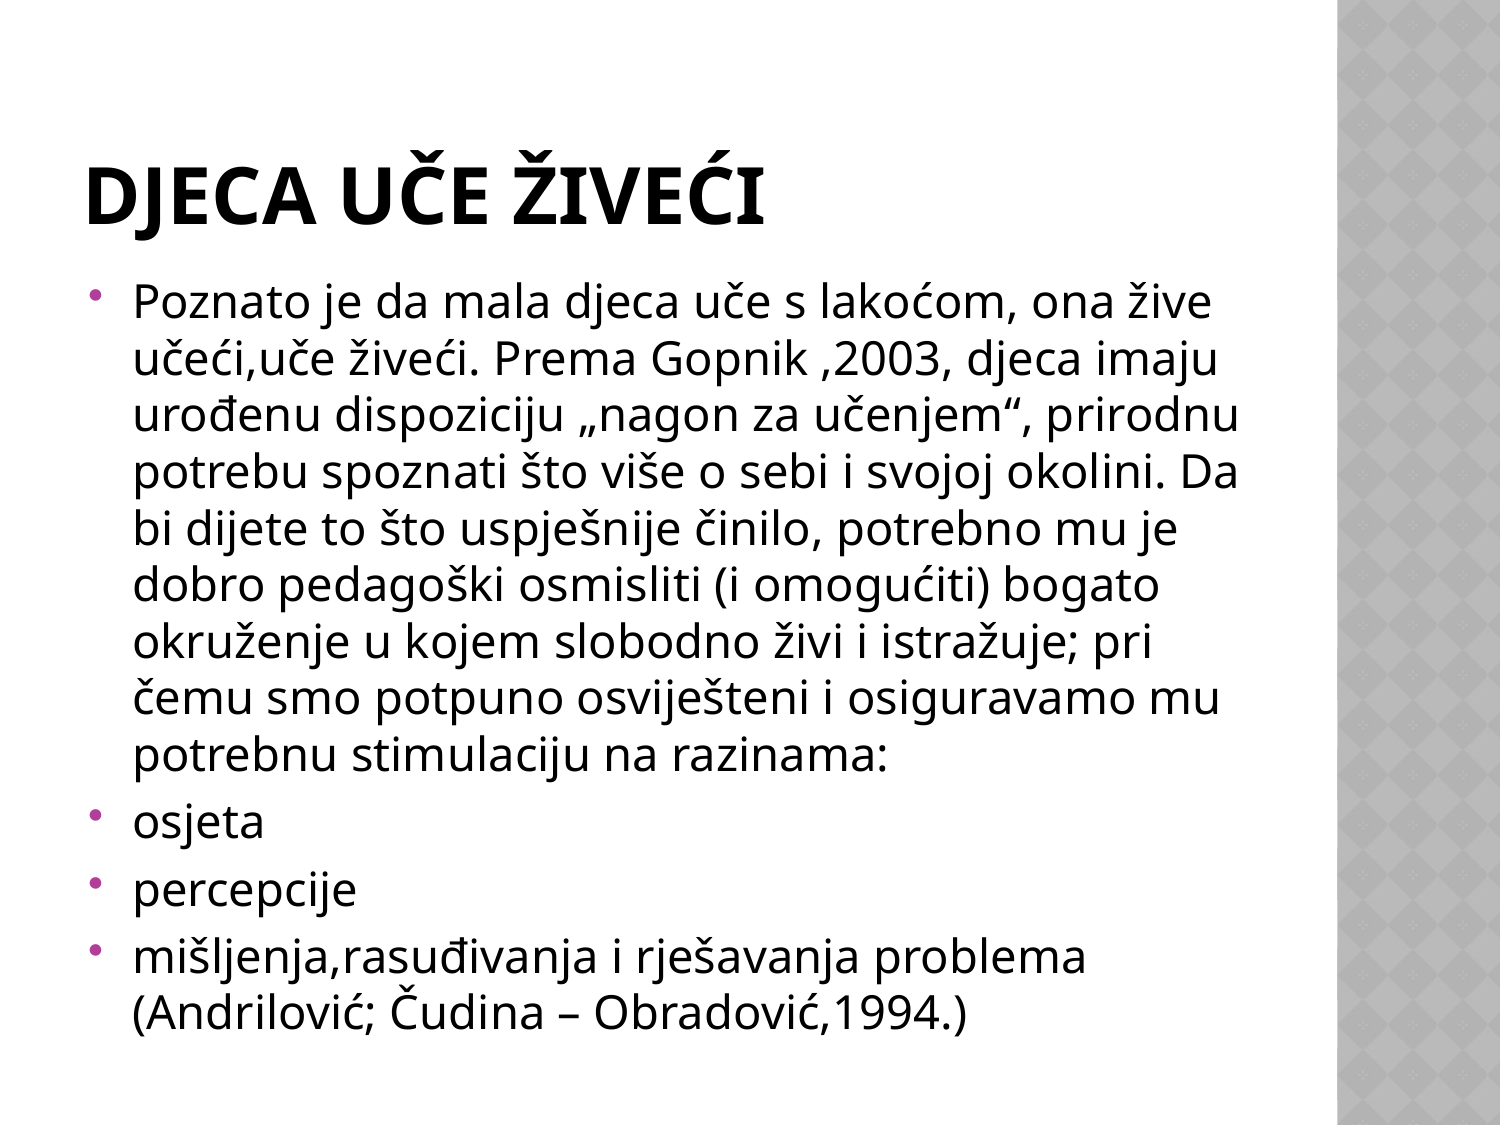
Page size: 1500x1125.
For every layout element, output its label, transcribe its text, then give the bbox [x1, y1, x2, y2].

title DJECA UČE ŽIVEĆI [75, 52, 1263, 240]
list Poznato je da mala djeca uče s lakoćom, ona žive učeći,uče živeći. Prema Gopnik ,2003, djeca imaju urođenu dispoziciju „nagon za učenjem“, prirodnu potrebu spoznati što više o sebi i svojoj okolini. Da bi dijete to što uspješnije činilo, potrebno mu je dobro pedagoški osmisliti (i omogućiti) bogato okruženje u kojem slobodno živi i istražuje; pri čemu smo potpuno osviješteni i osiguravamo mu potrebnu stimulaciju na razinama: osjeta percepcije mišljenja,rasuđivanja i rješavanja problema (Andrilović; Čudina – Obradović,1994.) [75, 264, 1263, 1059]
